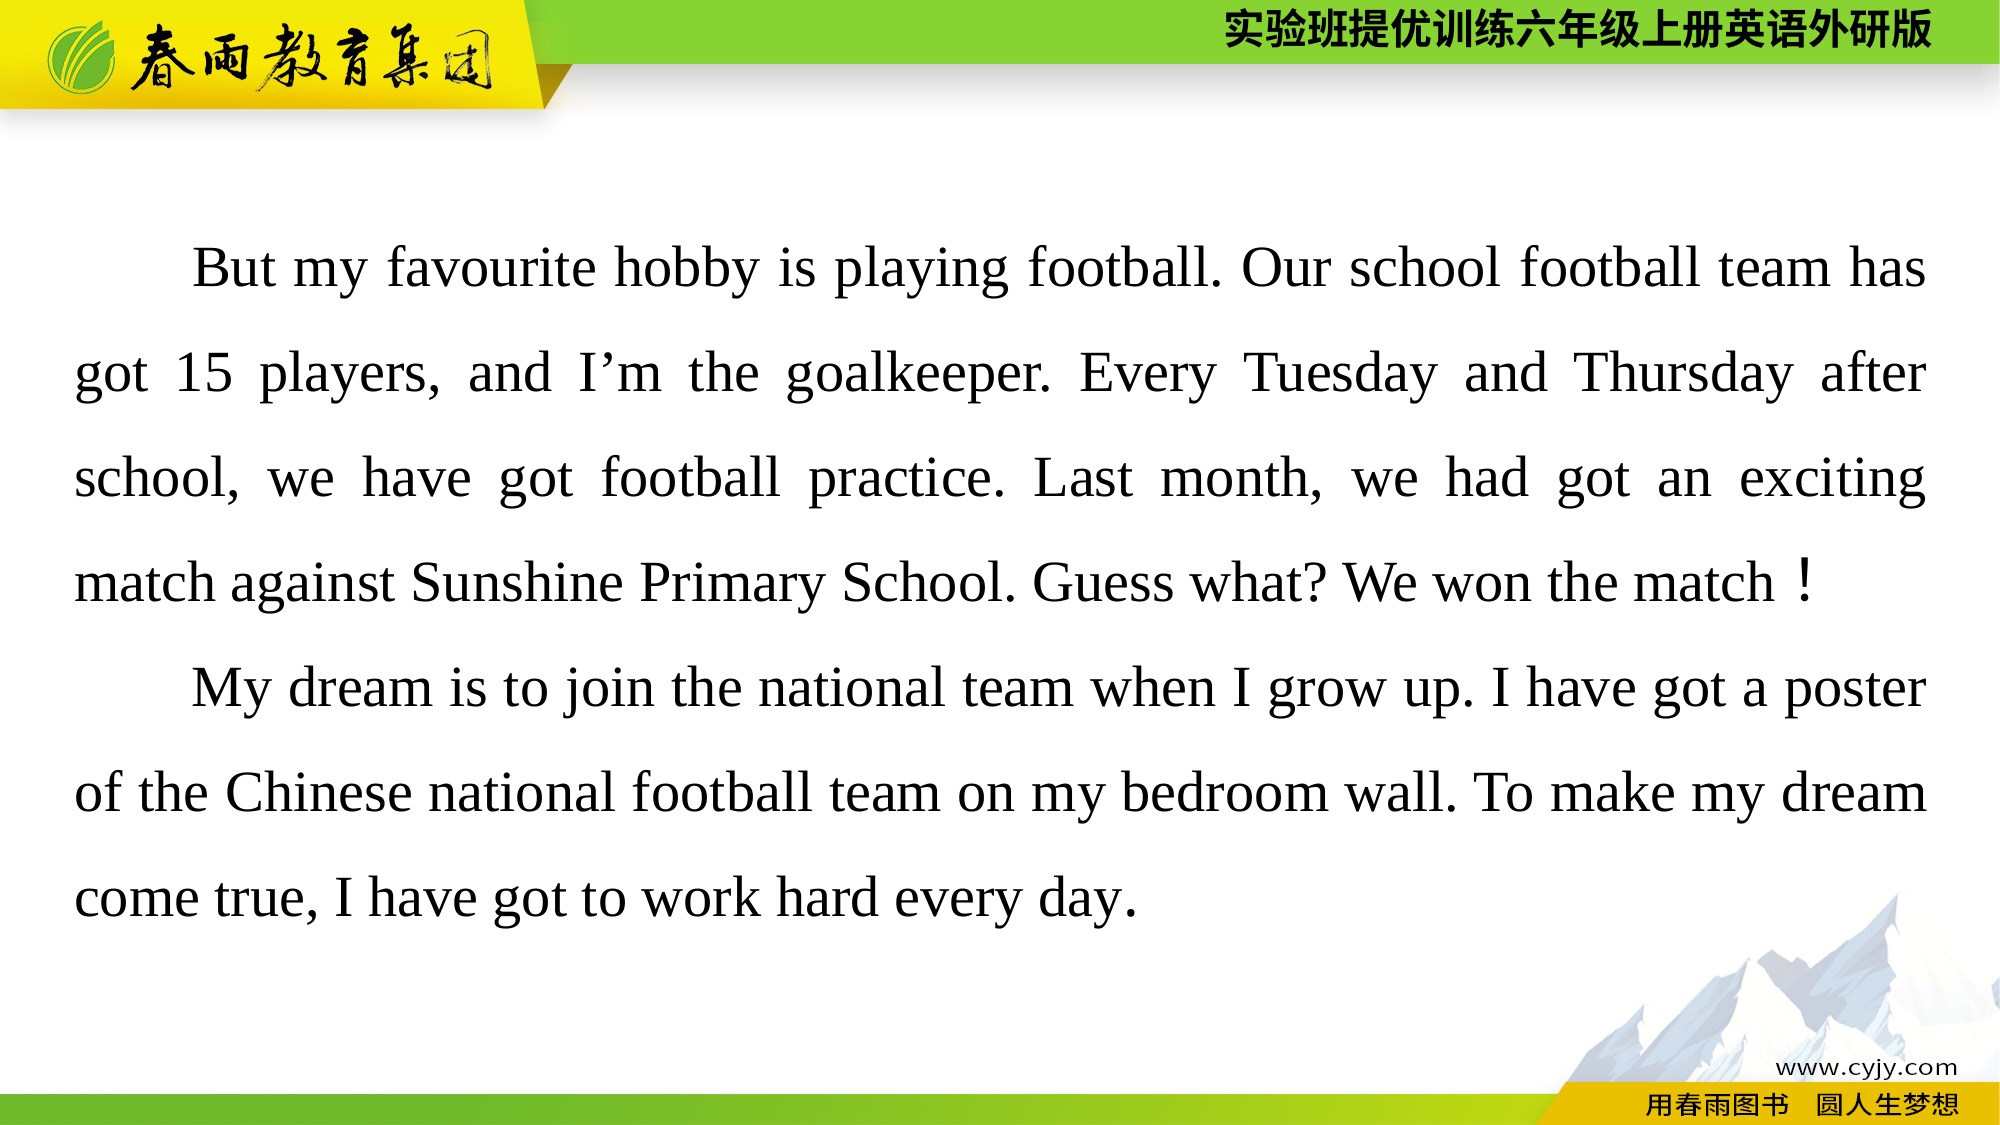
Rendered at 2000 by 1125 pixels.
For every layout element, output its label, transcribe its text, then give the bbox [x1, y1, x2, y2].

picture [0, 0, 2000, 1125]
list But my favourite hobby is playing football. Our school football team has got 15 players, and I’m the goalkeeper. Every Tuesday and Thursday after school, we have got football practice. Last month, we had got an exciting match against Sunshine Primary School. Guess what? We won the match！ My dream is to join the national team when I grow up. I have got a poster of the Chinese national football team on my bedroom wall. To make my dream come true, I have got to work hard every day. [59, 185, 1944, 943]
